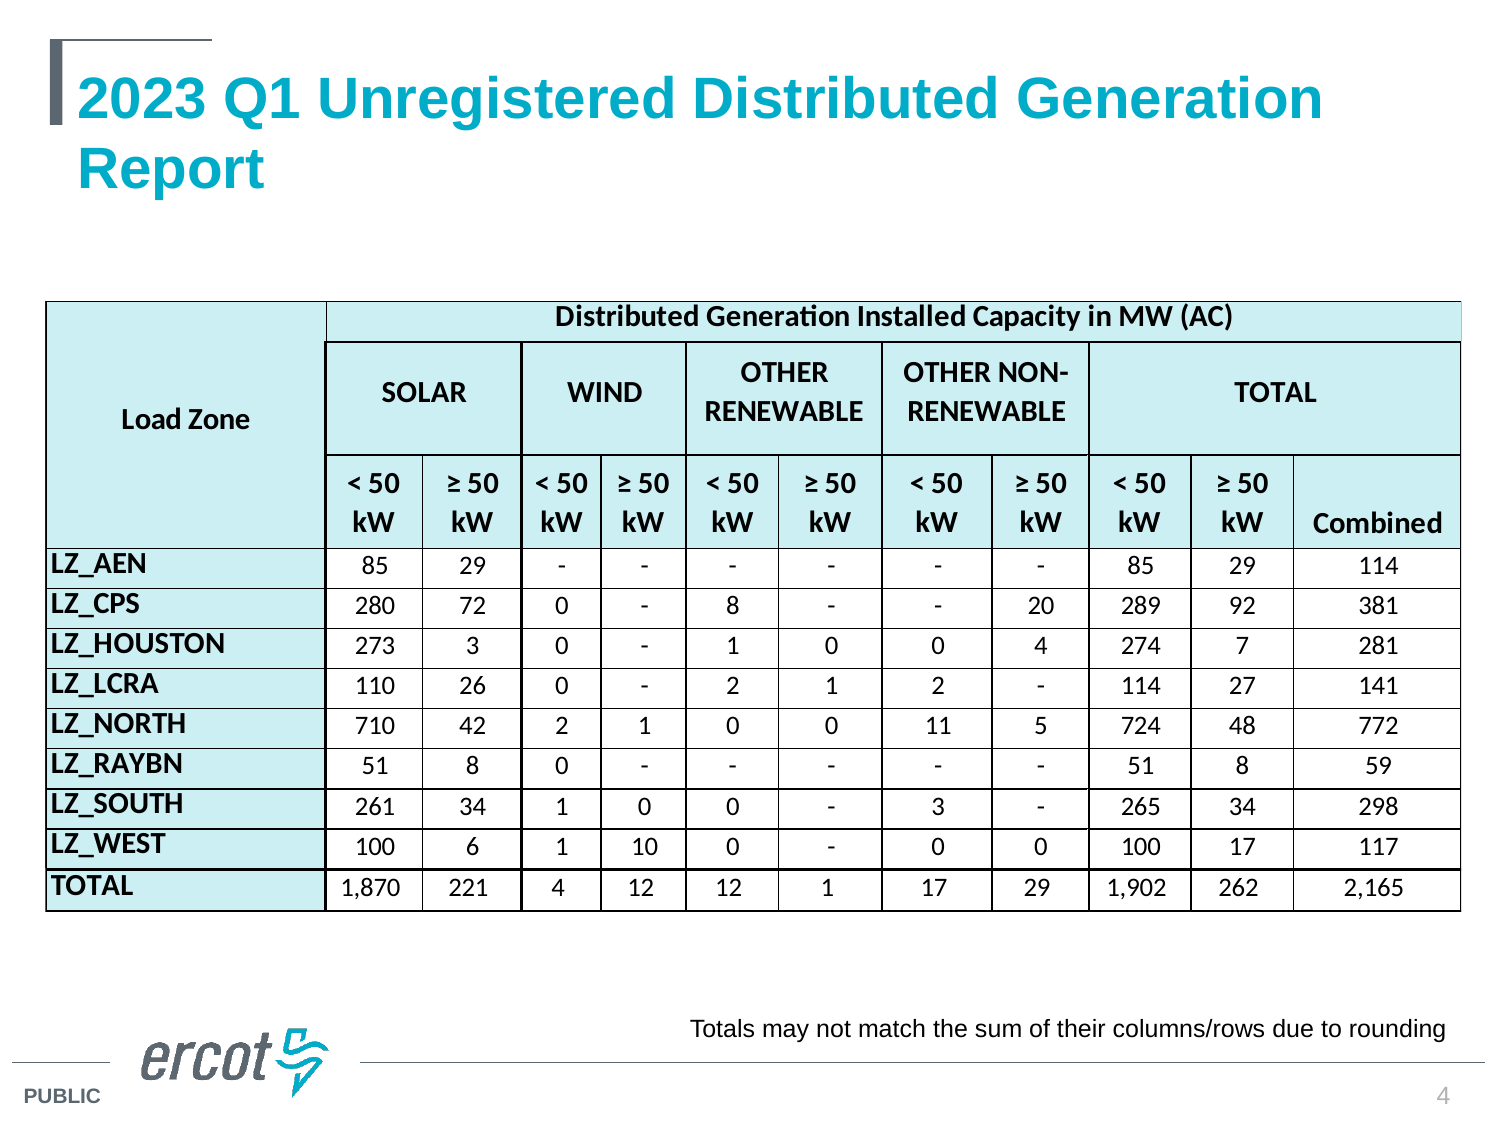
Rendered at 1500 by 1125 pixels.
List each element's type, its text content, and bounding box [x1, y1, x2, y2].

title 2023 Q1 Unregistered Distributed Generation Report [62, 52, 1450, 138]
slide_number 4 [1400, 1076, 1488, 1113]
picture [137, 1024, 332, 1100]
picture [45, 300, 1463, 913]
text_box Totals may not match the sum of their columns/rows due to rounding [675, 1005, 1475, 1051]
